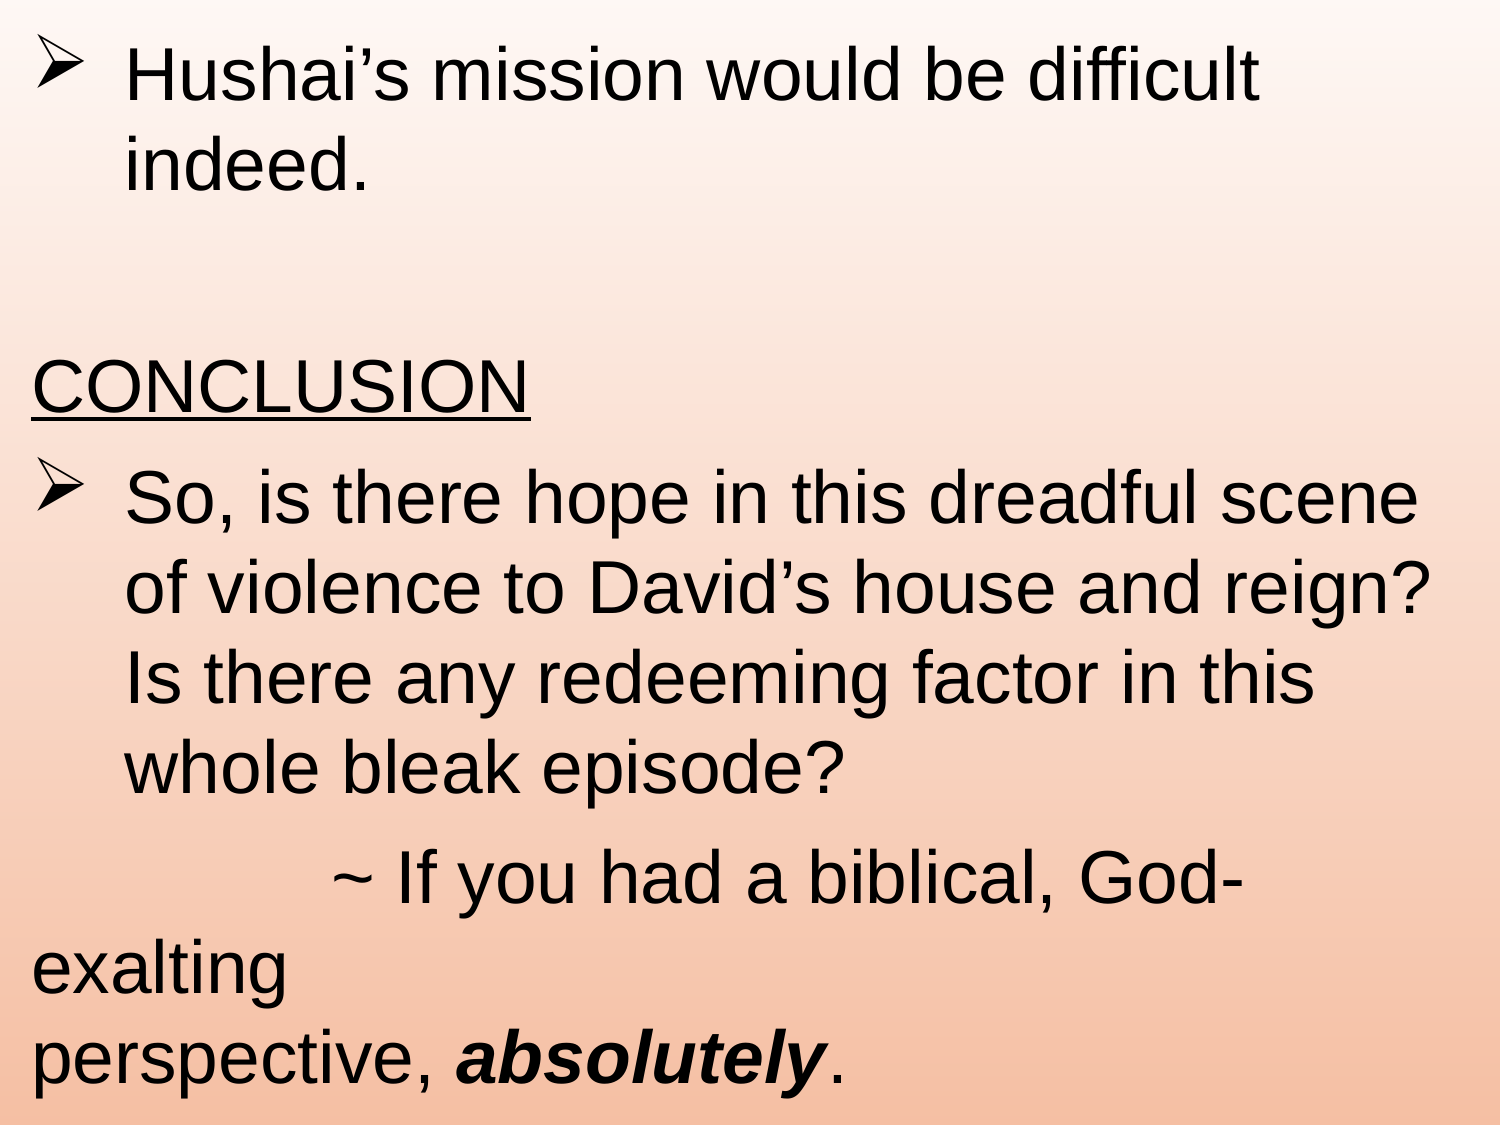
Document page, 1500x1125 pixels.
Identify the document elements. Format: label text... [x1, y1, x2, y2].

subtitle Hushai’s mission would be difficult indeed. CONCLUSION So, is there hope in this dreadful scene of violence to David’s house and reign? Is there any redeeming factor in this whole bleak episode? ~ If you had a biblical, God-exalting perspective, absolutely. [16, 18, 1480, 1110]
